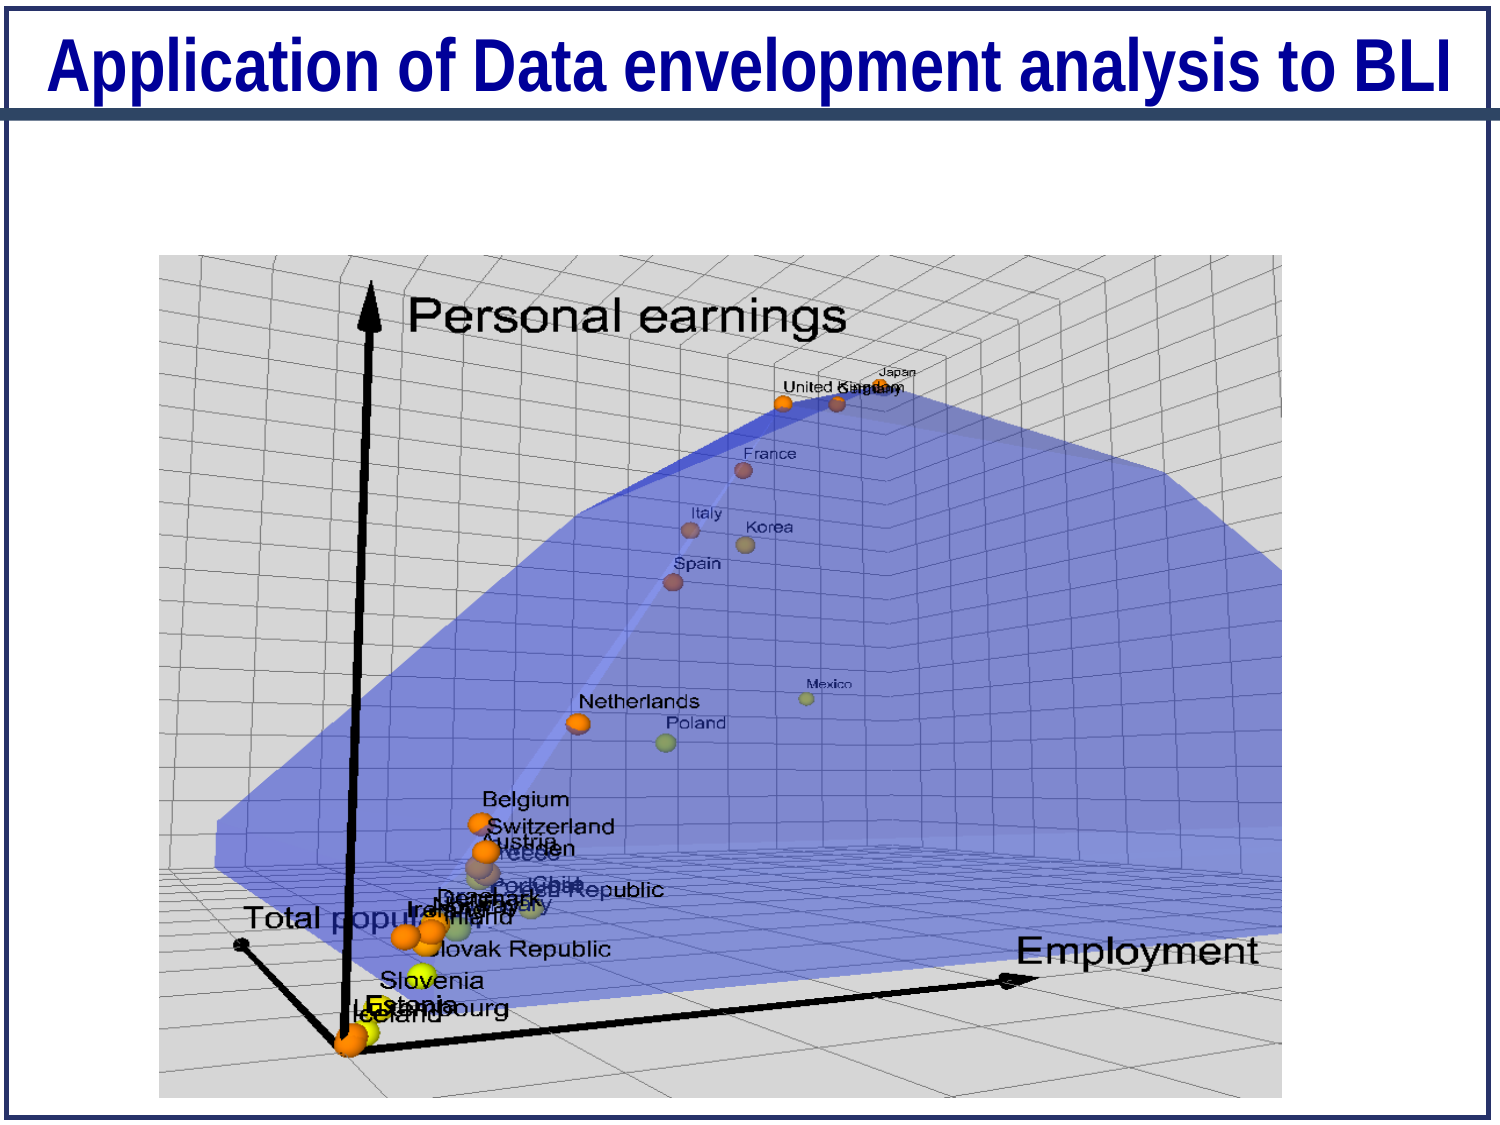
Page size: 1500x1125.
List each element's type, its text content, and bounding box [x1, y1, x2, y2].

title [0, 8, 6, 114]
title Application of Data envelopment analysis to BLI [1489, 8, 1500, 114]
text_box [6, 115, 1489, 1118]
picture [159, 255, 1282, 1098]
text_box [6, 8, 1489, 114]
